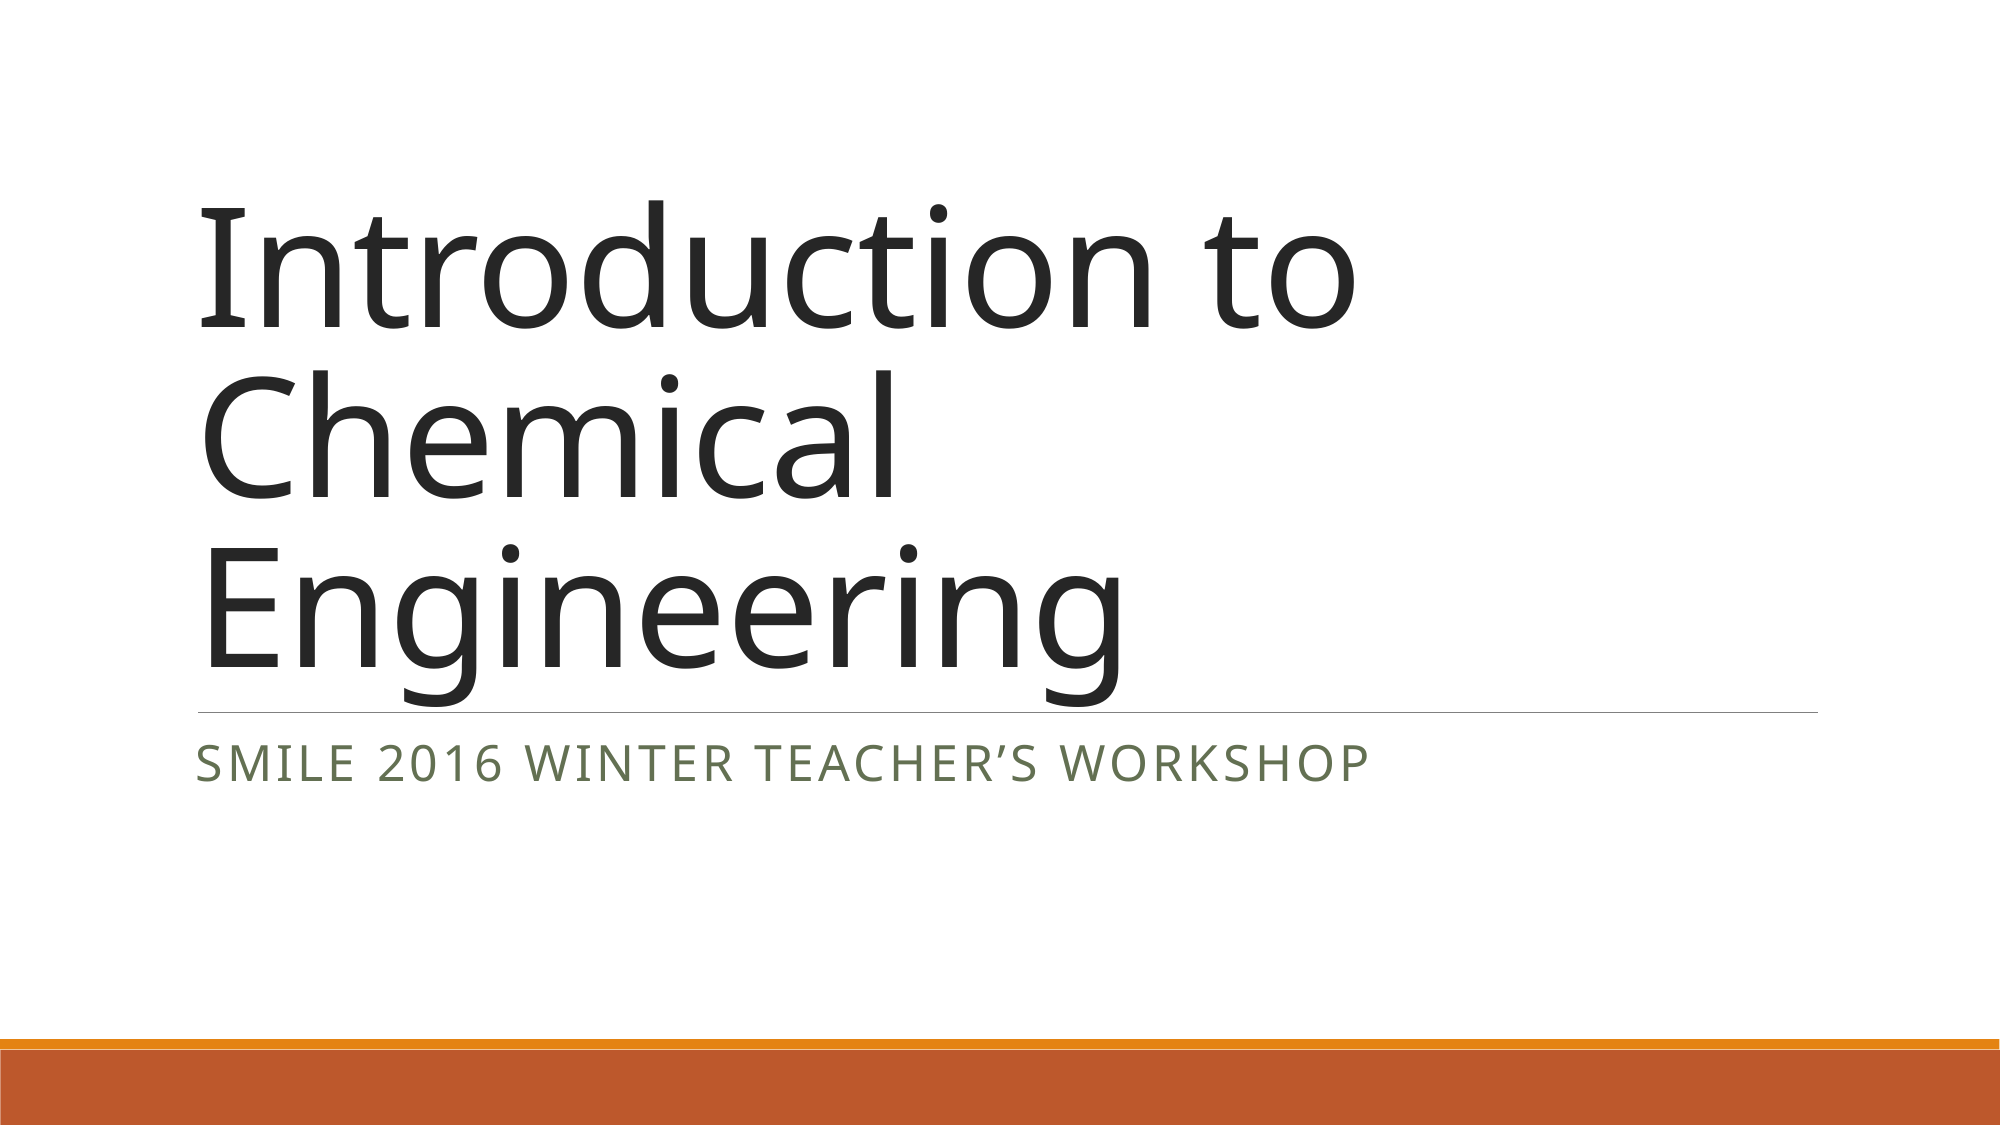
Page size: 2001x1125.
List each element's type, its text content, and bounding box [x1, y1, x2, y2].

title Introduction to Chemical Engineering [180, 124, 1830, 710]
subtitle SMILE 2016 Winter Teacher’s Workshop [180, 730, 1831, 919]
